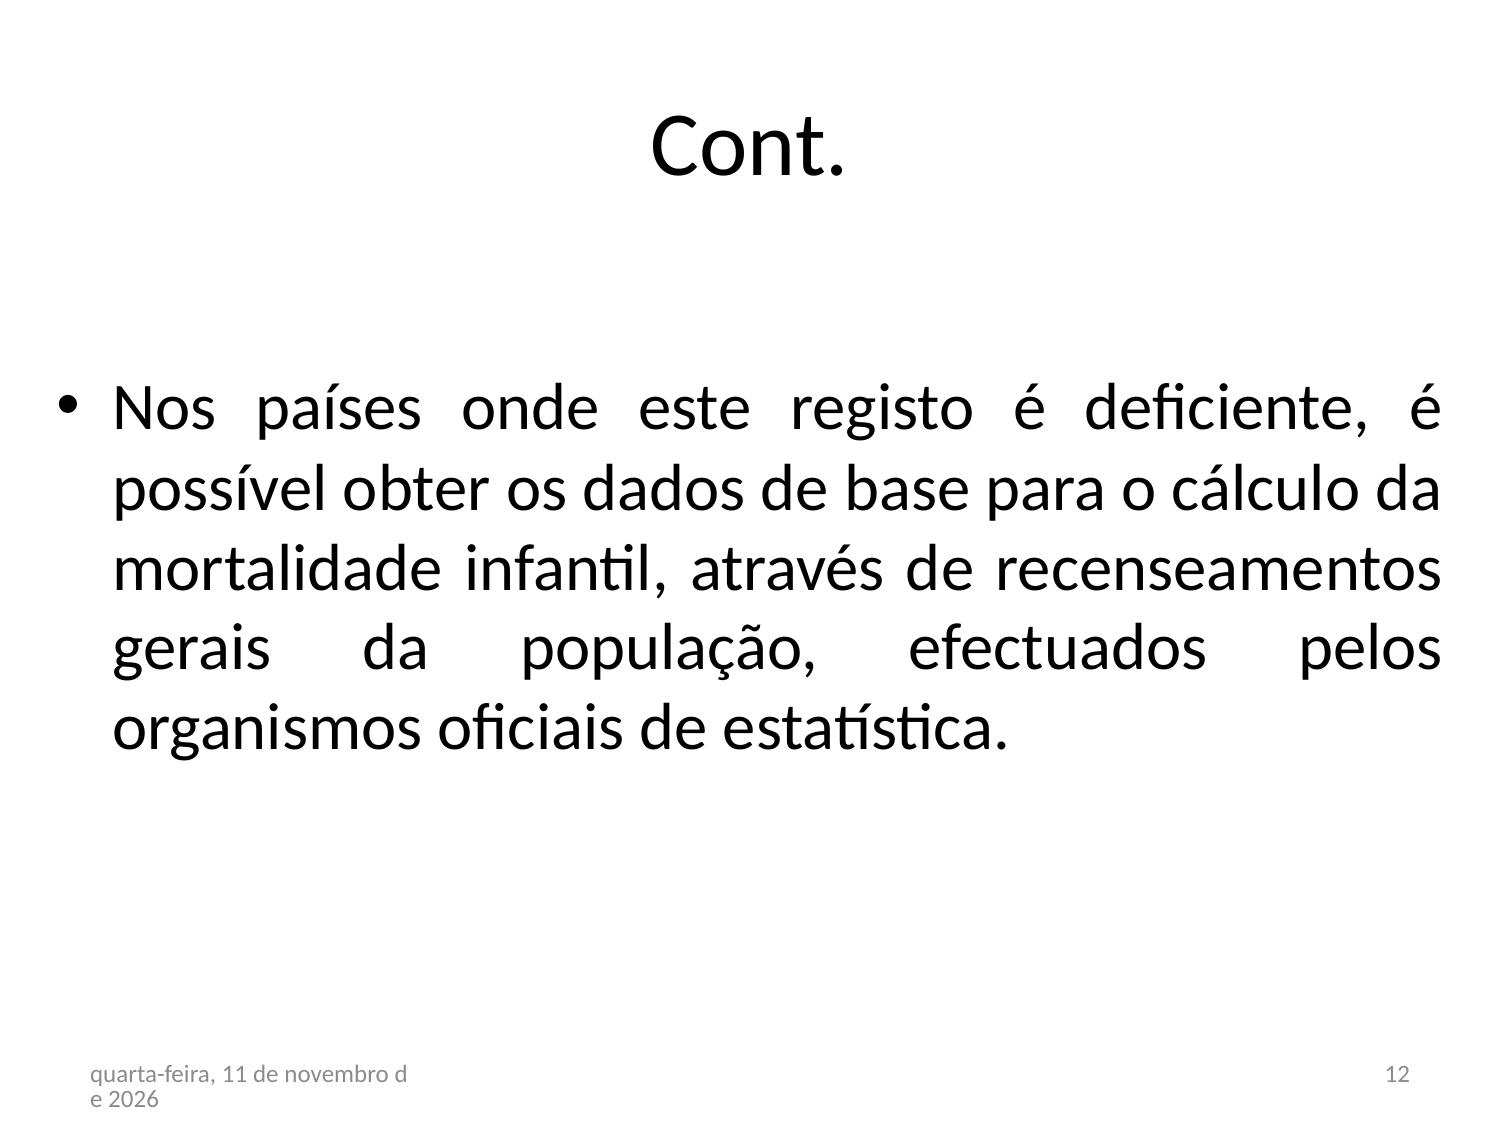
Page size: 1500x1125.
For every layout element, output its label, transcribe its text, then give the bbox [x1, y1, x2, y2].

title Cont. [75, 45, 1425, 233]
slide_number 12 [1074, 1042, 1425, 1103]
slide_number terça-feira, 27 de Março de 2012 [75, 1042, 425, 1103]
list Nos países onde este registo é deficiente, é possível obter os dados de base para o cálculo da mortalidade infantil, através de recenseamentos gerais da população, efectuados pelos organismos oficiais de estatística. [41, 262, 1459, 1047]
